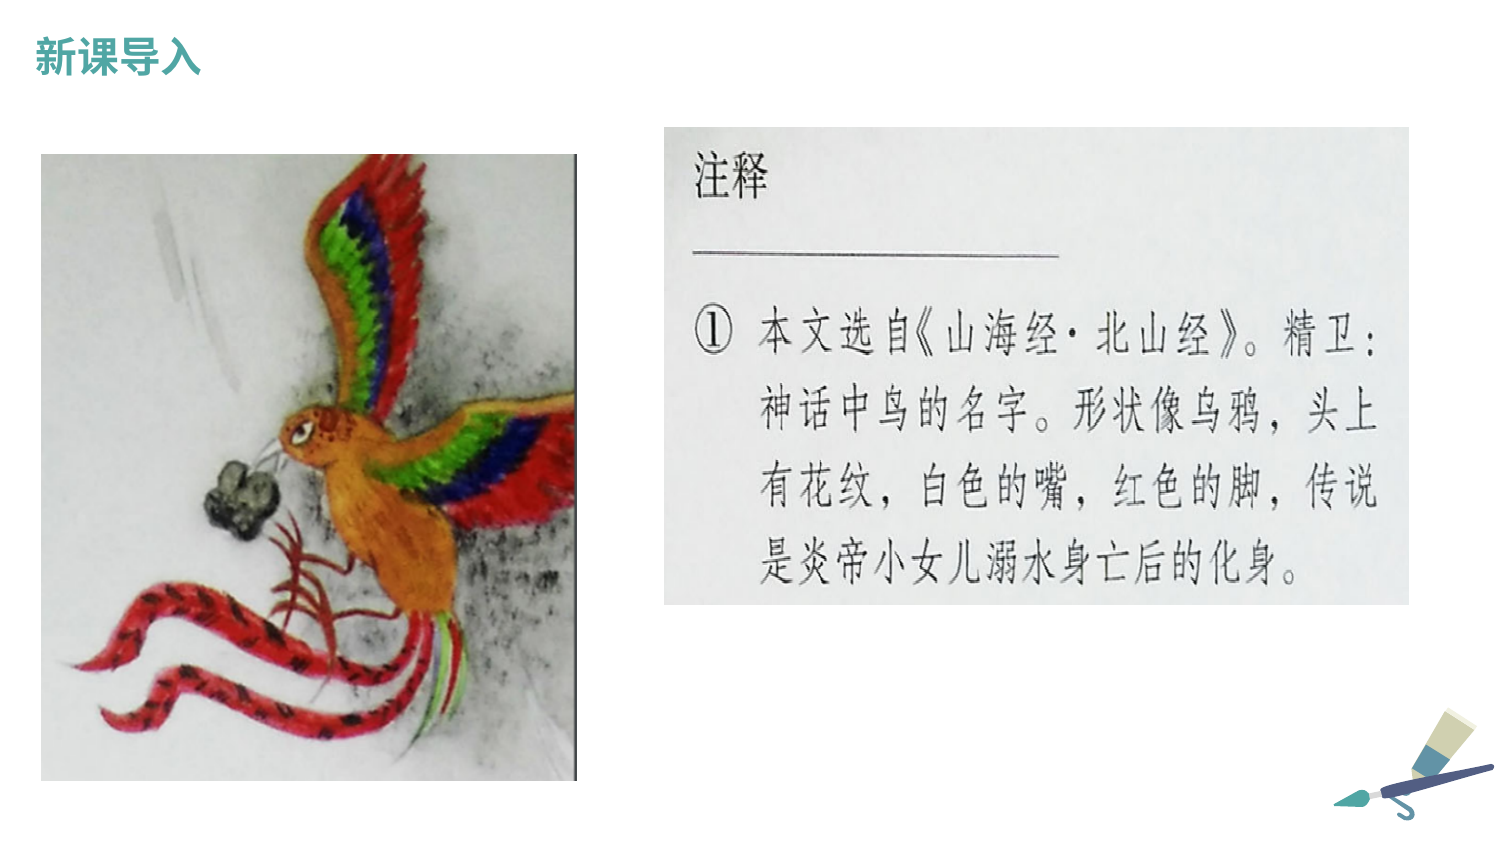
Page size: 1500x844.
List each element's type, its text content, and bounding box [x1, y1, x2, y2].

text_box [1358, 708, 1481, 844]
picture [664, 127, 1409, 605]
text_box 新课导入 [24, 25, 261, 87]
picture [41, 154, 577, 781]
